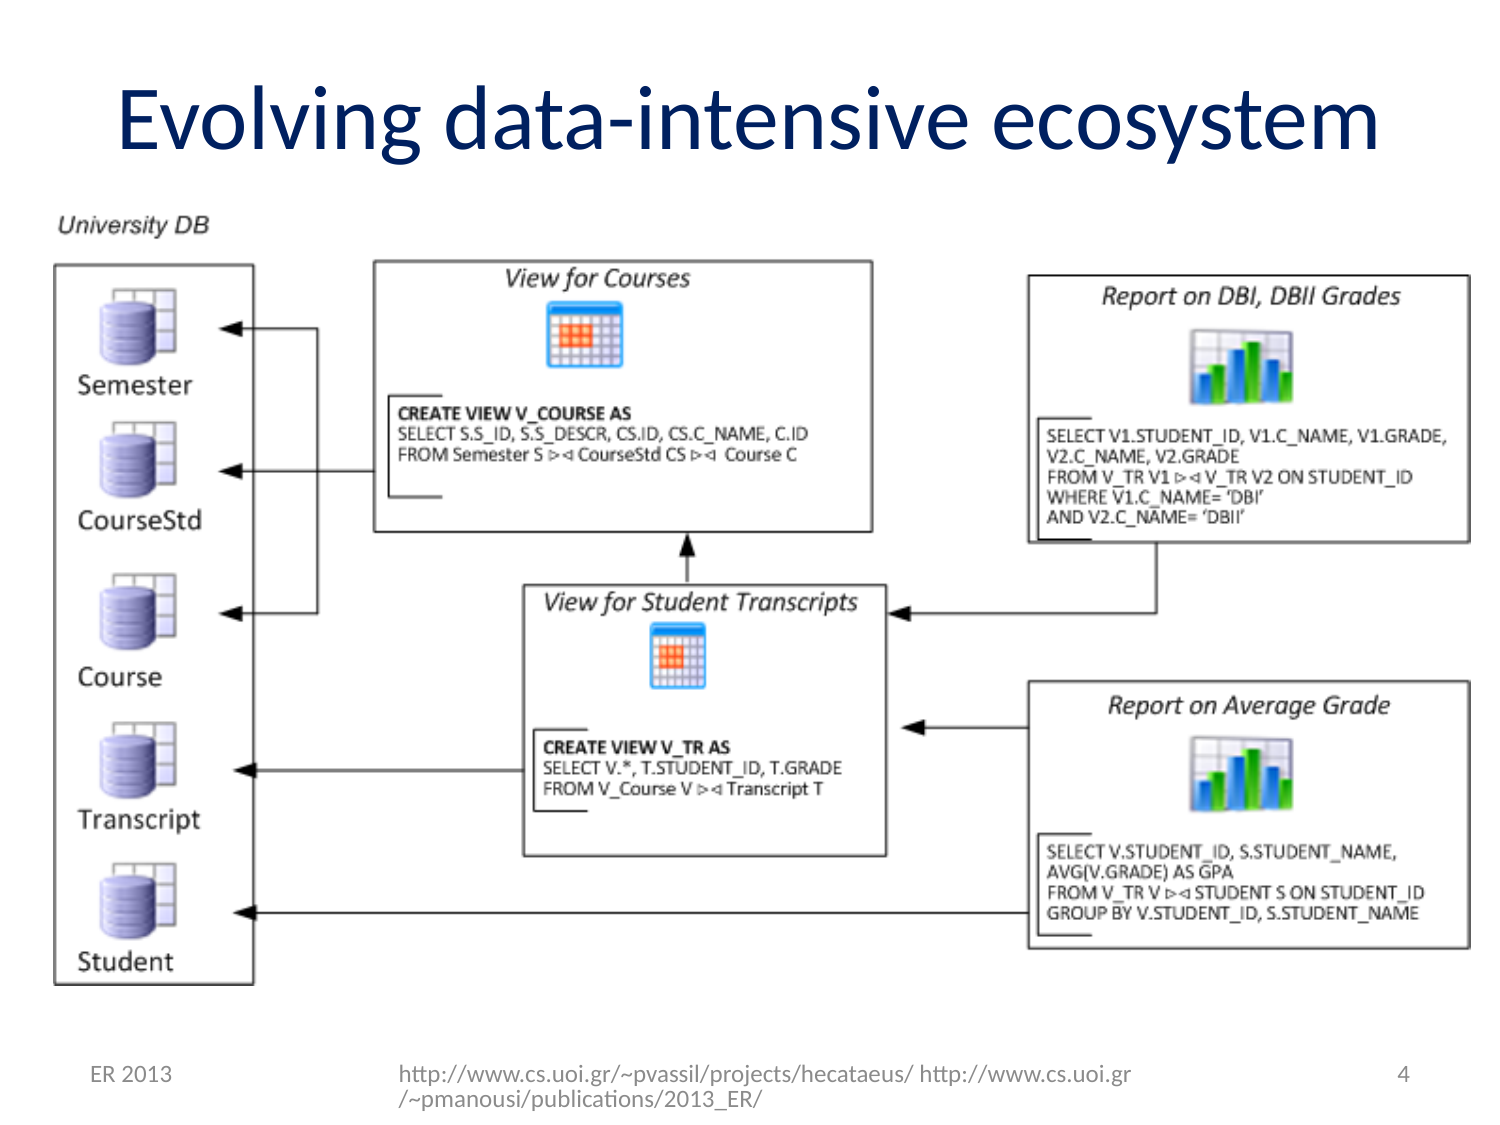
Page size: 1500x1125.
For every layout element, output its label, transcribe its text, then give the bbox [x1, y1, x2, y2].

title Evolving data-intensive ecosystem [75, 19, 1425, 206]
picture [52, 207, 1471, 986]
slide_number ER 2013 [75, 1042, 425, 1103]
footer http://www.cs.uoi.gr/~pvassil/projects/hecataeus/ http://www.cs.uoi.gr/~pmanousi/publications/2013_ER/ [425, 1042, 1152, 1103]
slide_number 4 [1152, 1042, 1425, 1103]
